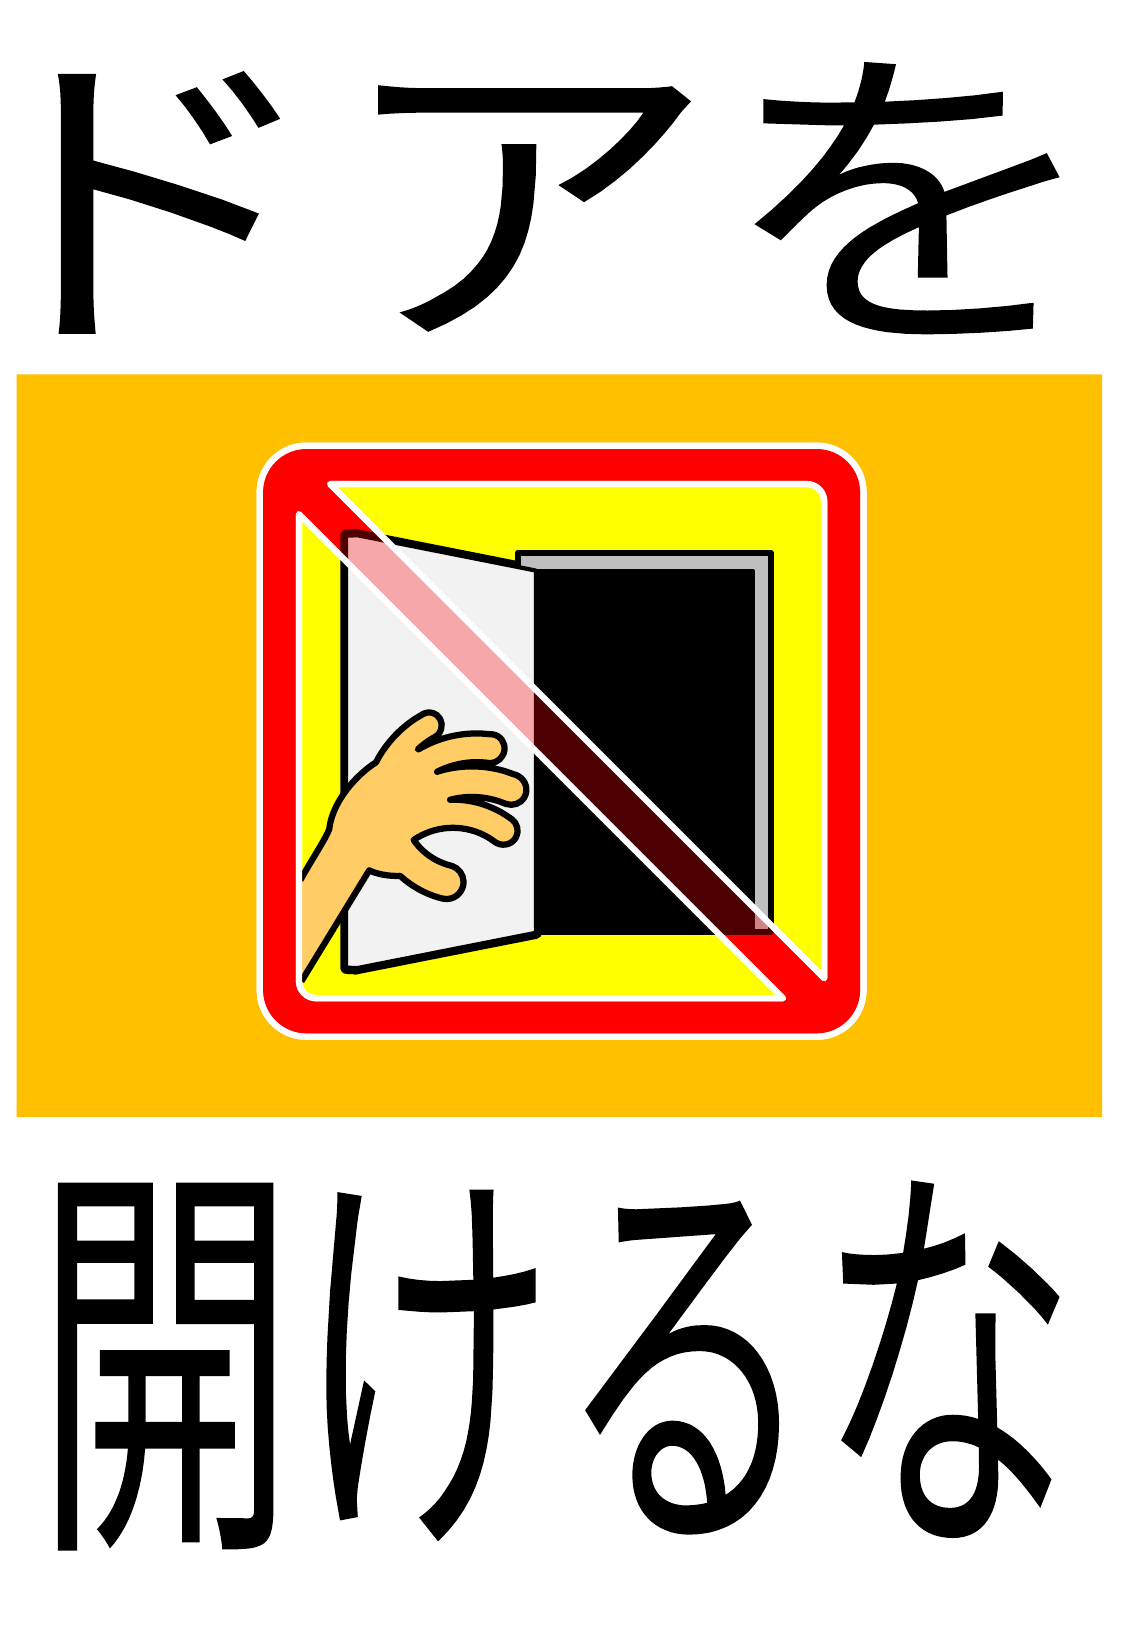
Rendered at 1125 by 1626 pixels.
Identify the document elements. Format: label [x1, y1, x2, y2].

text_box [259, 445, 864, 1037]
text_box [15, 372, 1104, 1119]
